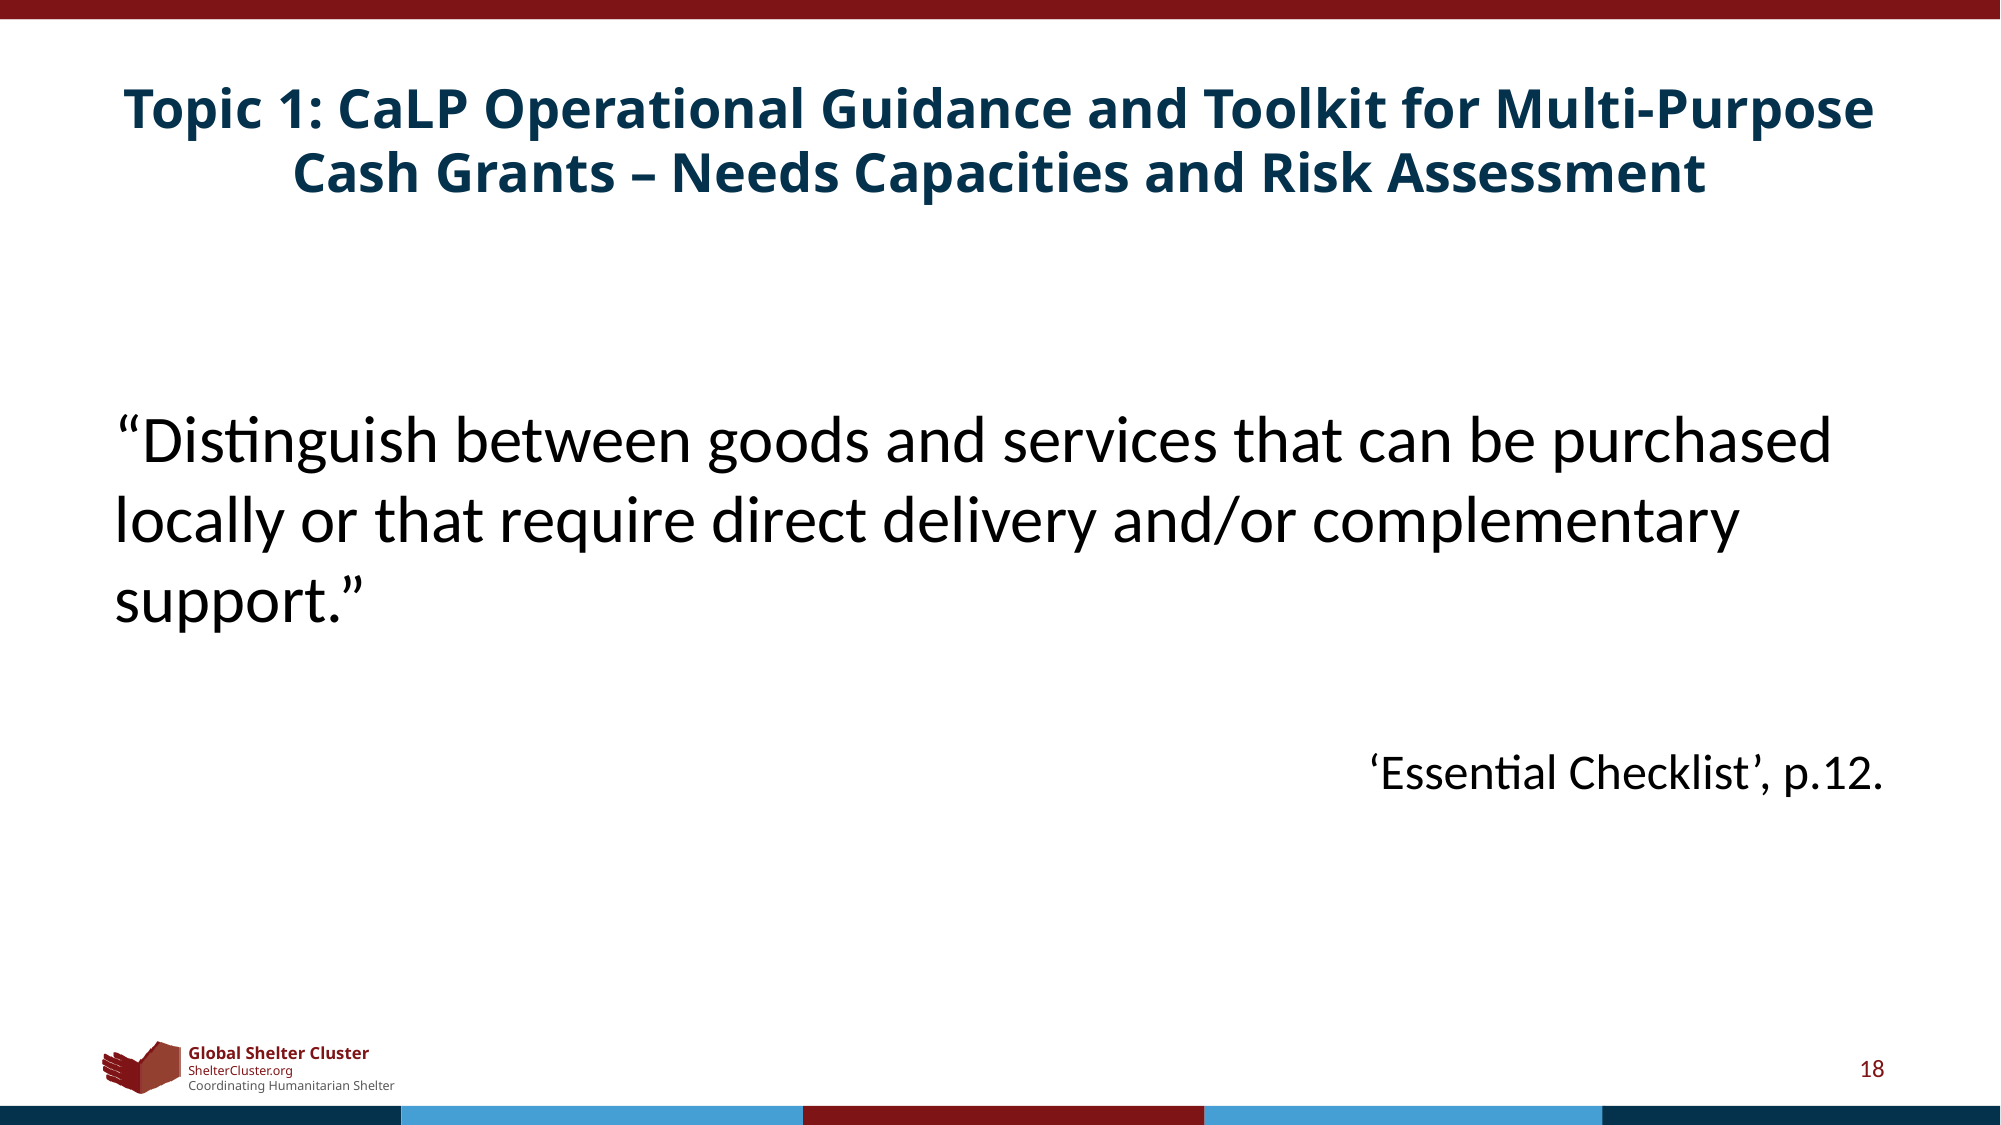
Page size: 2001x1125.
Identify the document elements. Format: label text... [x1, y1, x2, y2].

picture [102, 1041, 181, 1094]
slide_number 18 [1433, 1037, 1900, 1098]
title Topic 1: CaLP Operational Guidance and Toolkit for Multi-Purpose Cash Grants – Needs Capacities and Risk Assessment [99, 45, 1900, 233]
list “Distinguish between goods and services that can be purchased locally or that require direct delivery and/or complementary support.” ‘Essential Checklist’, p.12. [99, 388, 1900, 923]
